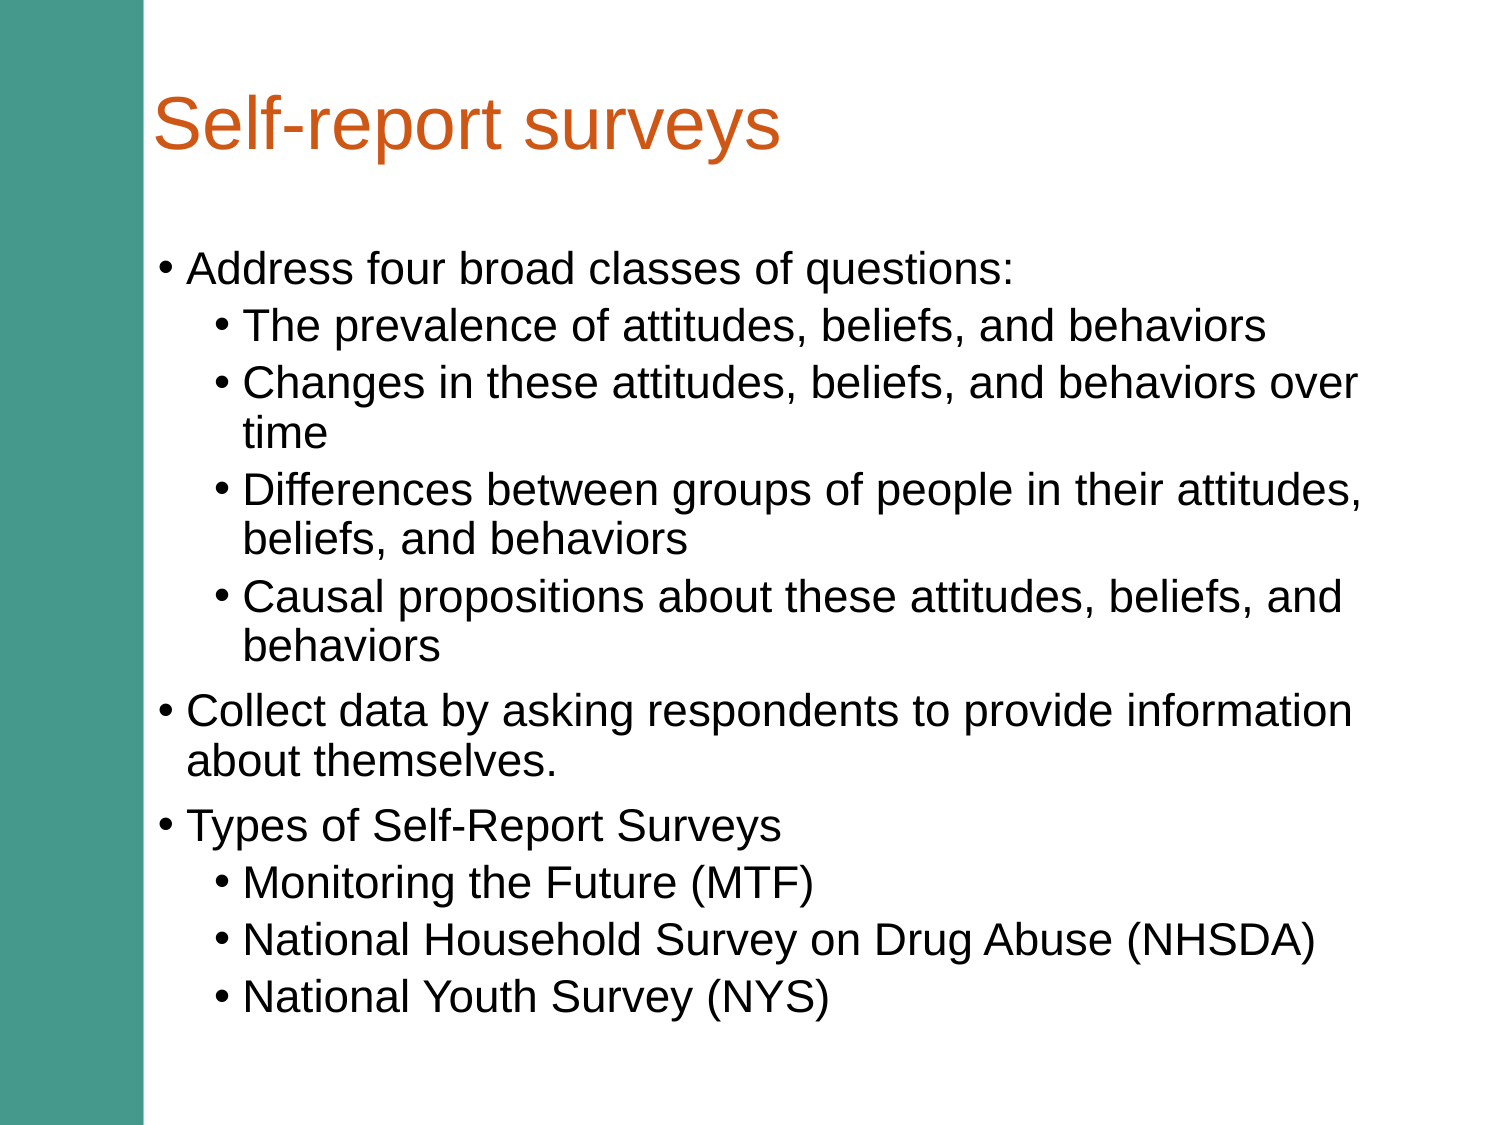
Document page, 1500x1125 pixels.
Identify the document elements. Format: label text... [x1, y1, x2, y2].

title Self-report surveys [137, 50, 1432, 200]
list Address four broad classes of questions: The prevalence of attitudes, beliefs, and behaviors Changes in these attitudes, beliefs, and behaviors over time Differences between groups of people in their attitudes, beliefs, and behaviors Causal propositions about these attitudes, beliefs, and behaviors Collect data by asking respondents to provide information about themselves. Types of Self-Report Surveys Monitoring the Future (MTF) National Household Survey on Drug Abuse (NHSDA) National Youth Survey (NYS) [142, 237, 1437, 1063]
picture [0, 0, 1500, 1125]
